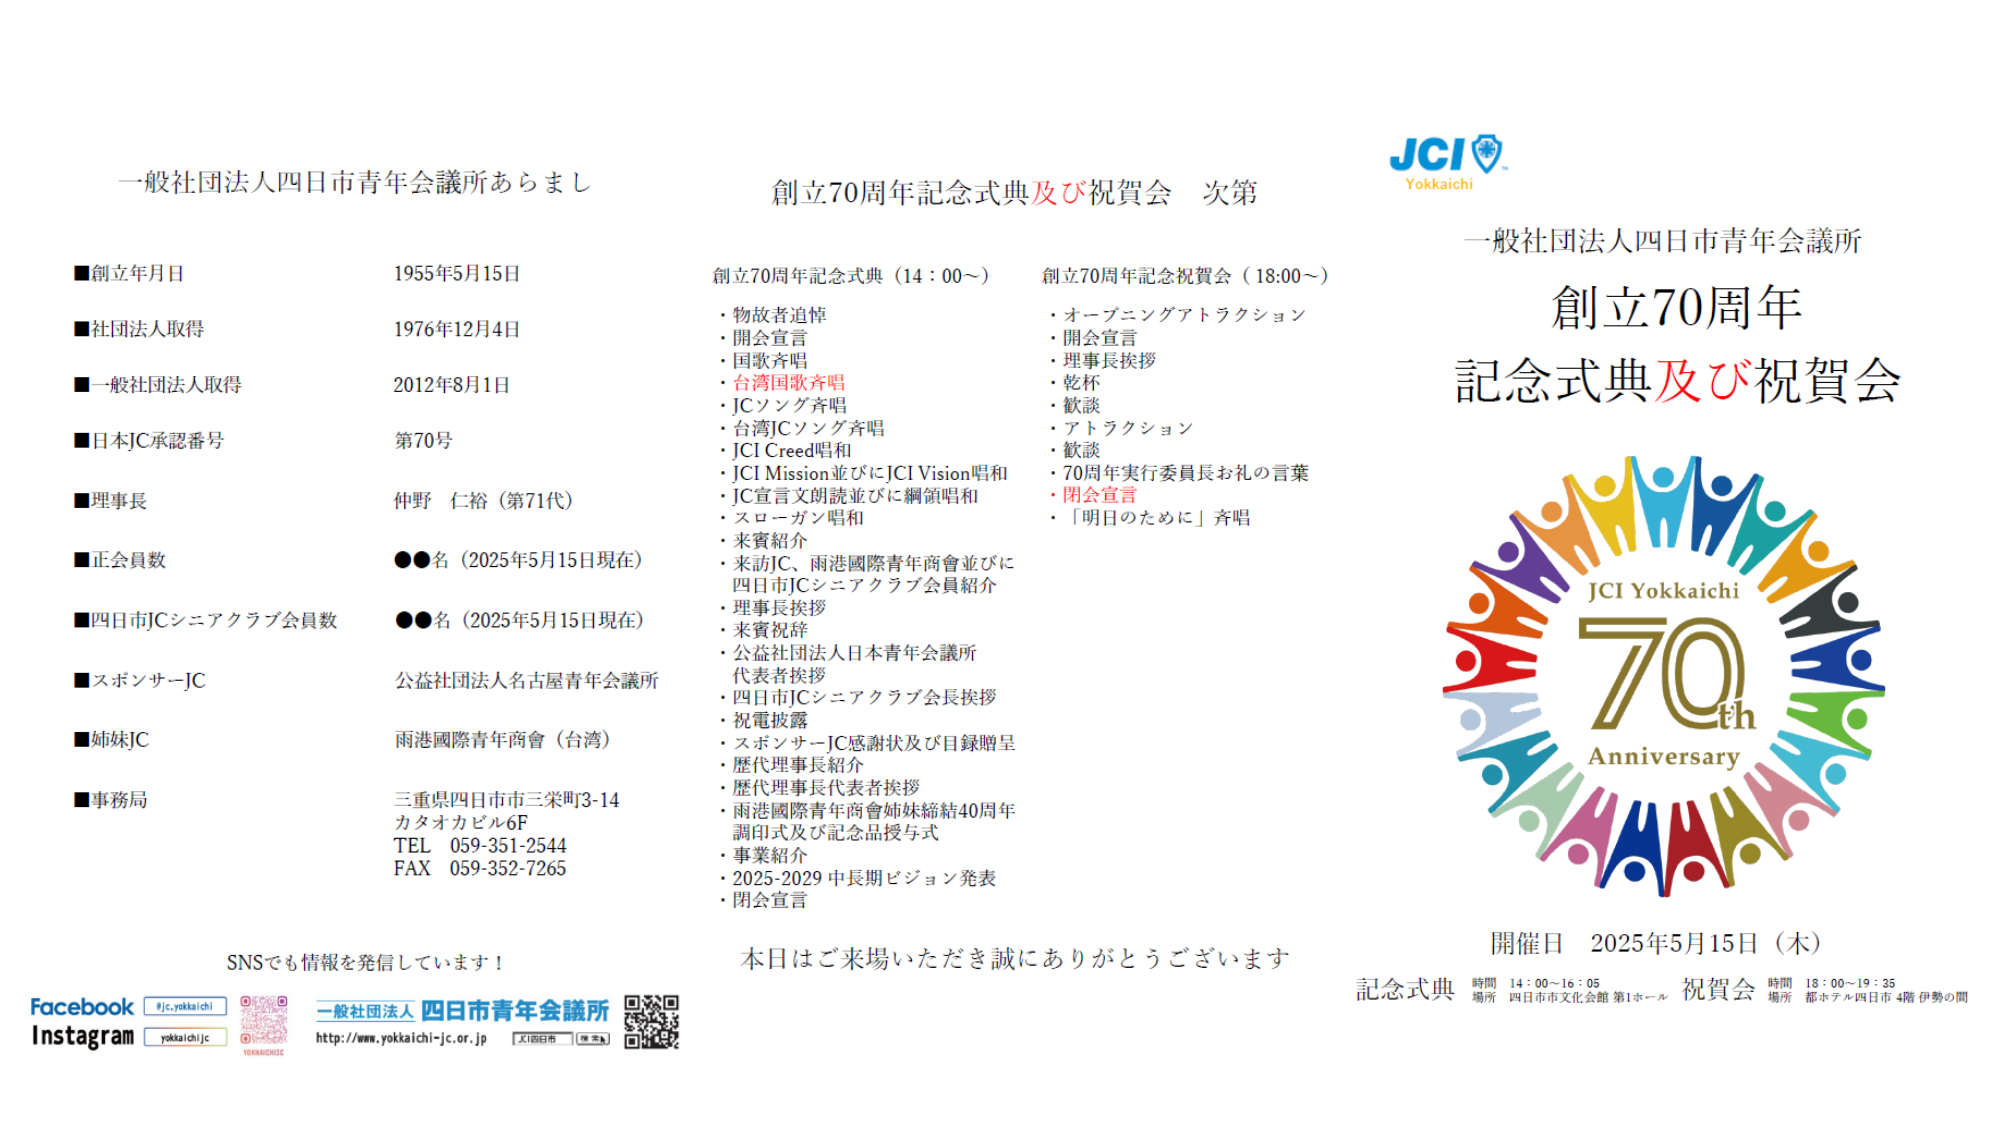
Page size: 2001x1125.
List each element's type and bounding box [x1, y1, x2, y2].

picture [20, 101, 694, 1072]
picture [705, 101, 1980, 1030]
